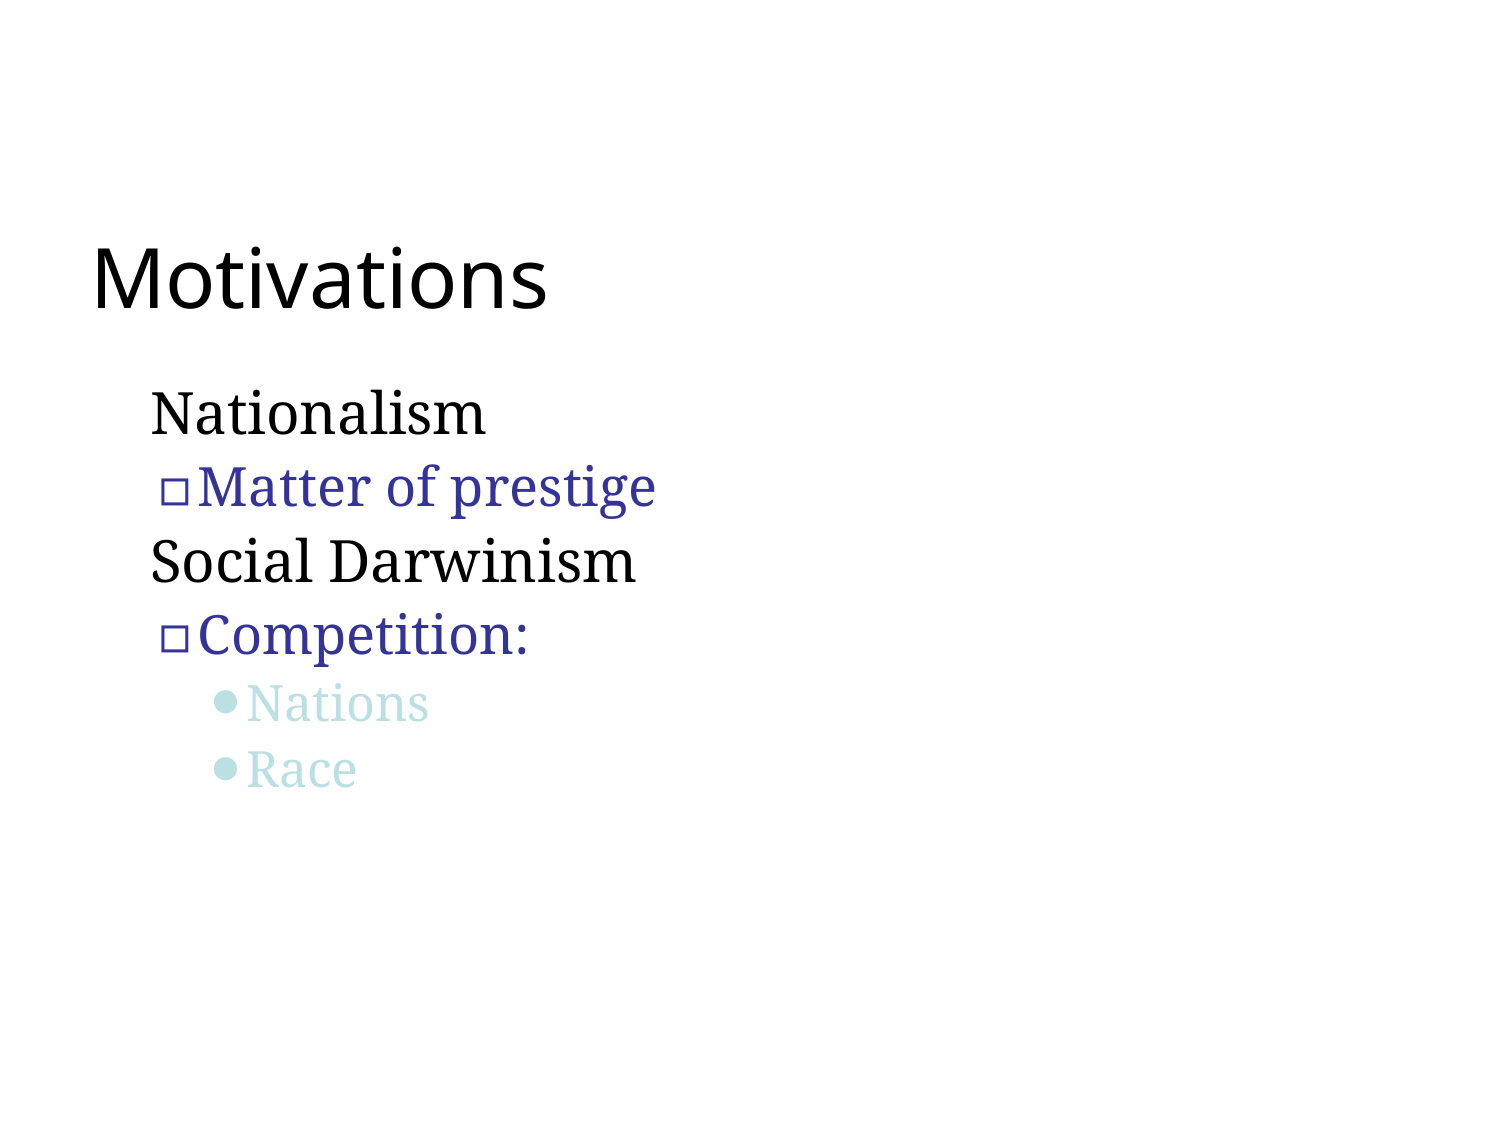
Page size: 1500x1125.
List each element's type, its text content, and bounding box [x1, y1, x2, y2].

list Nationalism Matter of prestige Social Darwinism Competition: Nations Race [75, 368, 1425, 1079]
title Motivations [75, 187, 1425, 363]
